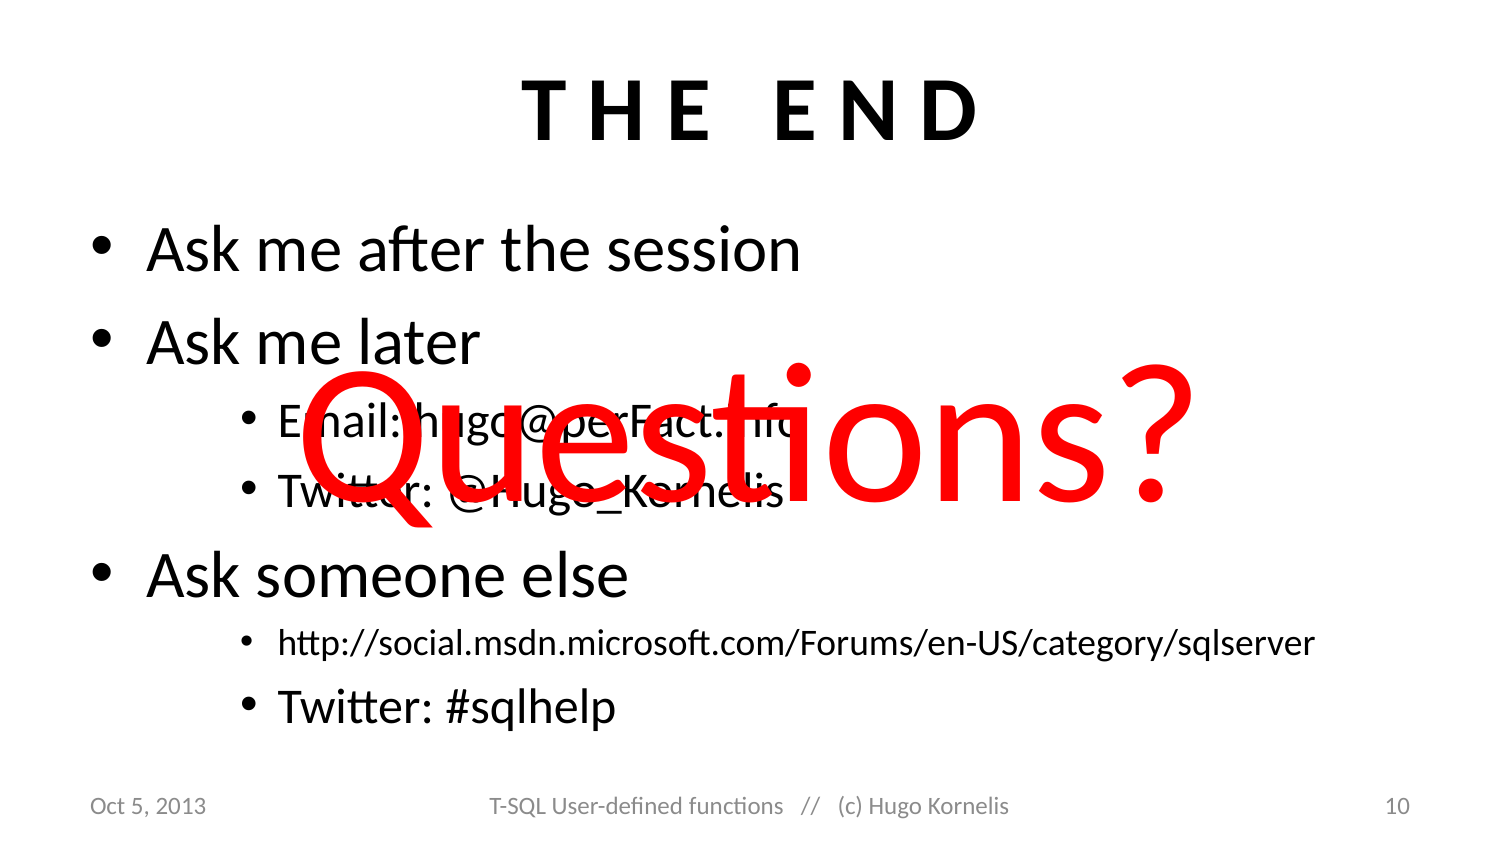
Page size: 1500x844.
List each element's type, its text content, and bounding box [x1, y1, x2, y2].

list Ask me after the session Ask me later Email: hugo@perFact.info Twitter: @Hugo_Kornelis Ask someone else http://social.msdn.microsoft.com/Forums/en-US/category/sqlserver Twitter: #sqlhelp [75, 196, 1425, 754]
slide_number 10 [1074, 782, 1425, 827]
title T H E E N D [75, 33, 1425, 175]
footer T-SQL User-defined functions // (c) Hugo Kornelis [454, 782, 1046, 827]
text_box Questions? [112, 108, 1388, 736]
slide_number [75, 782, 425, 827]
